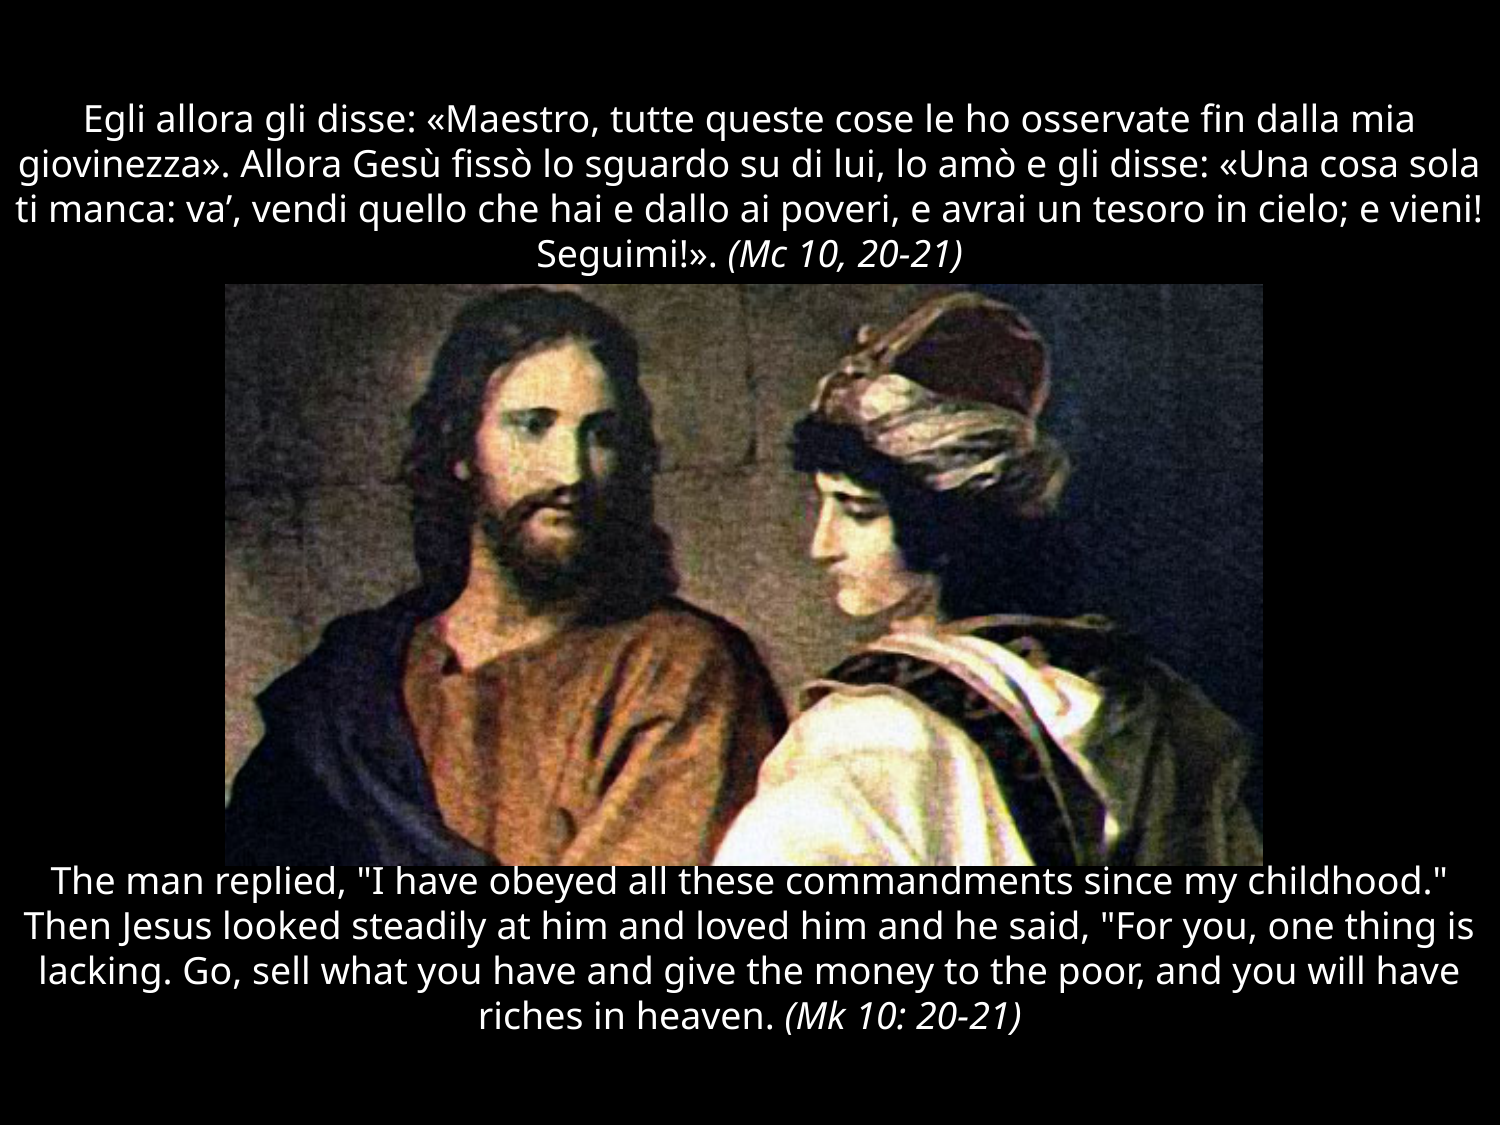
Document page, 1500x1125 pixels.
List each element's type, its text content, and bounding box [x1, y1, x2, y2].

text_box Egli allora gli disse: «Maestro, tutte queste cose le ho osservate fin dalla mia giovinezza». Allora Gesù fissò lo sguardo su di lui, lo amò e gli disse: «Una cosa sola ti manca: va’, vendi quello che hai e dallo ai poveri, e avrai un tesoro in cielo; e vieni! Seguimi!». (Mc 10, 20-21) [0, 87, 1500, 283]
picture [224, 284, 1263, 866]
text_box The man replied, "I have obeyed all these commandments since my childhood." Then Jesus looked steadily at him and loved him and he said, "For you, one thing is lacking. Go, sell what you have and give the money to the poor, and you will have riches in heaven. (Mk 10: 20-21) [0, 849, 1500, 1045]
